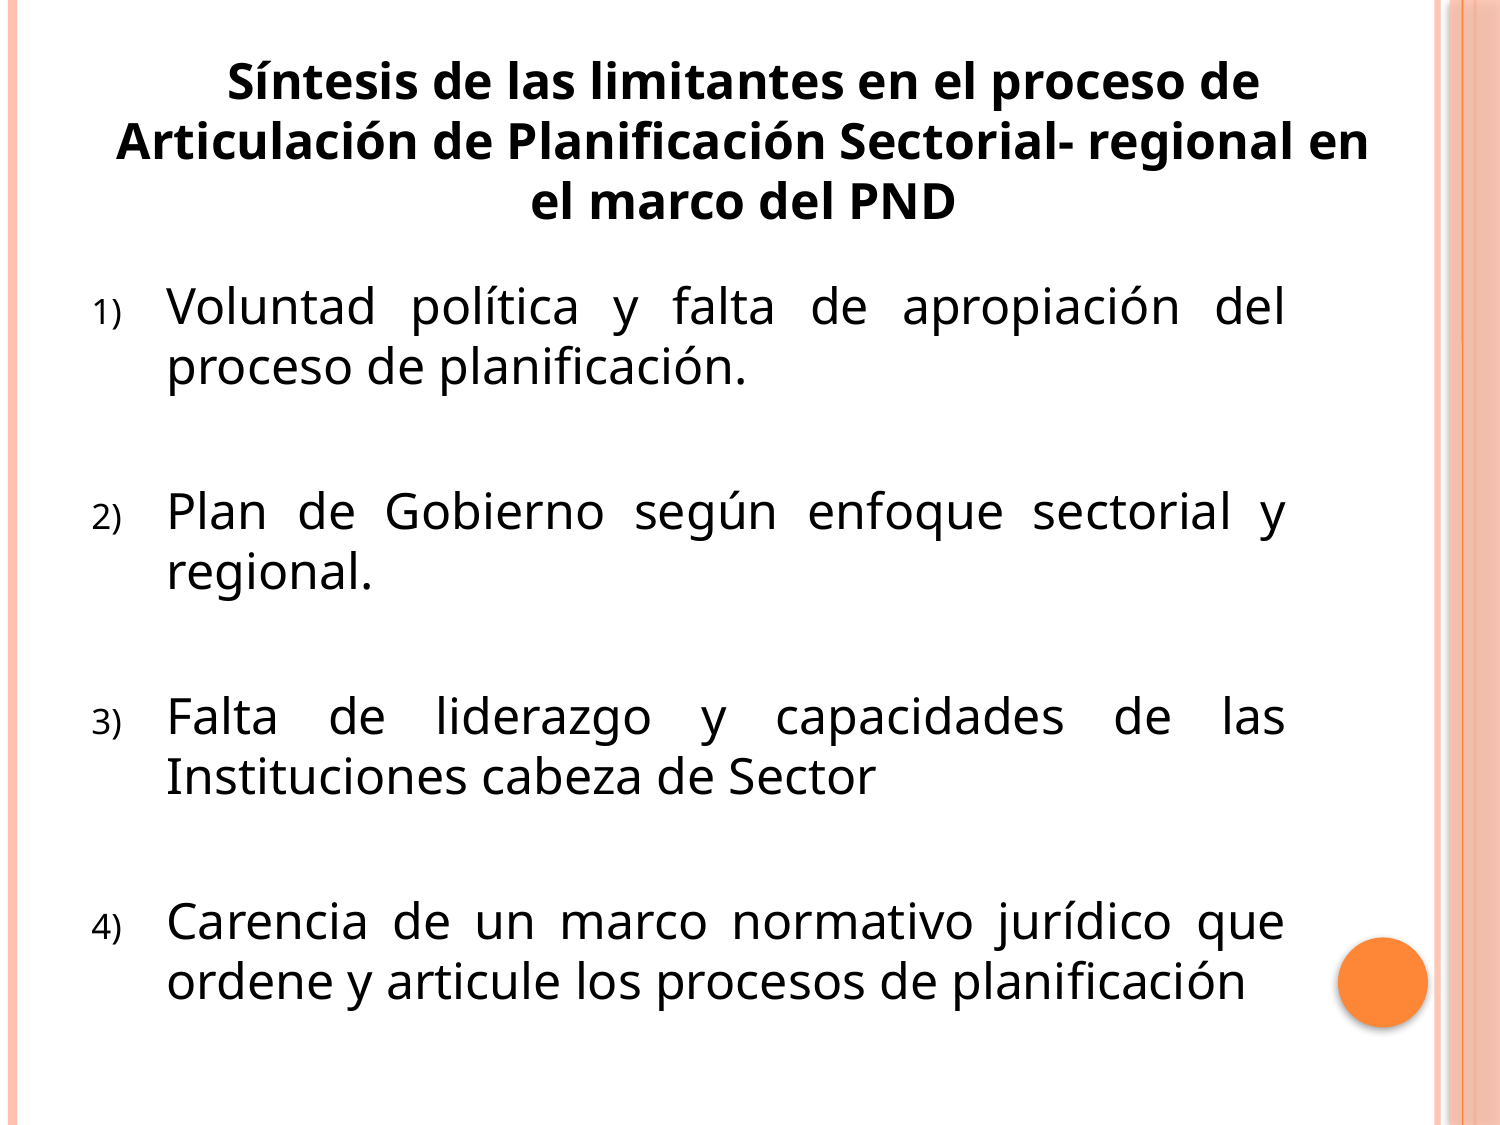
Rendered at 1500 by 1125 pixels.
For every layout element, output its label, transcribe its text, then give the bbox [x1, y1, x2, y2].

list Voluntad política y falta de apropiación del proceso de planificación. Plan de Gobierno según enfoque sectorial y regional. Falta de liderazgo y capacidades de las Instituciones cabeza de Sector Carencia de un marco normativo jurídico que ordene y articule los procesos de planificación [76, 267, 1302, 1067]
text_box Síntesis de las limitantes en el proceso de Articulación de Planificación Sectorial- regional en el marco del PND [88, 42, 1400, 238]
